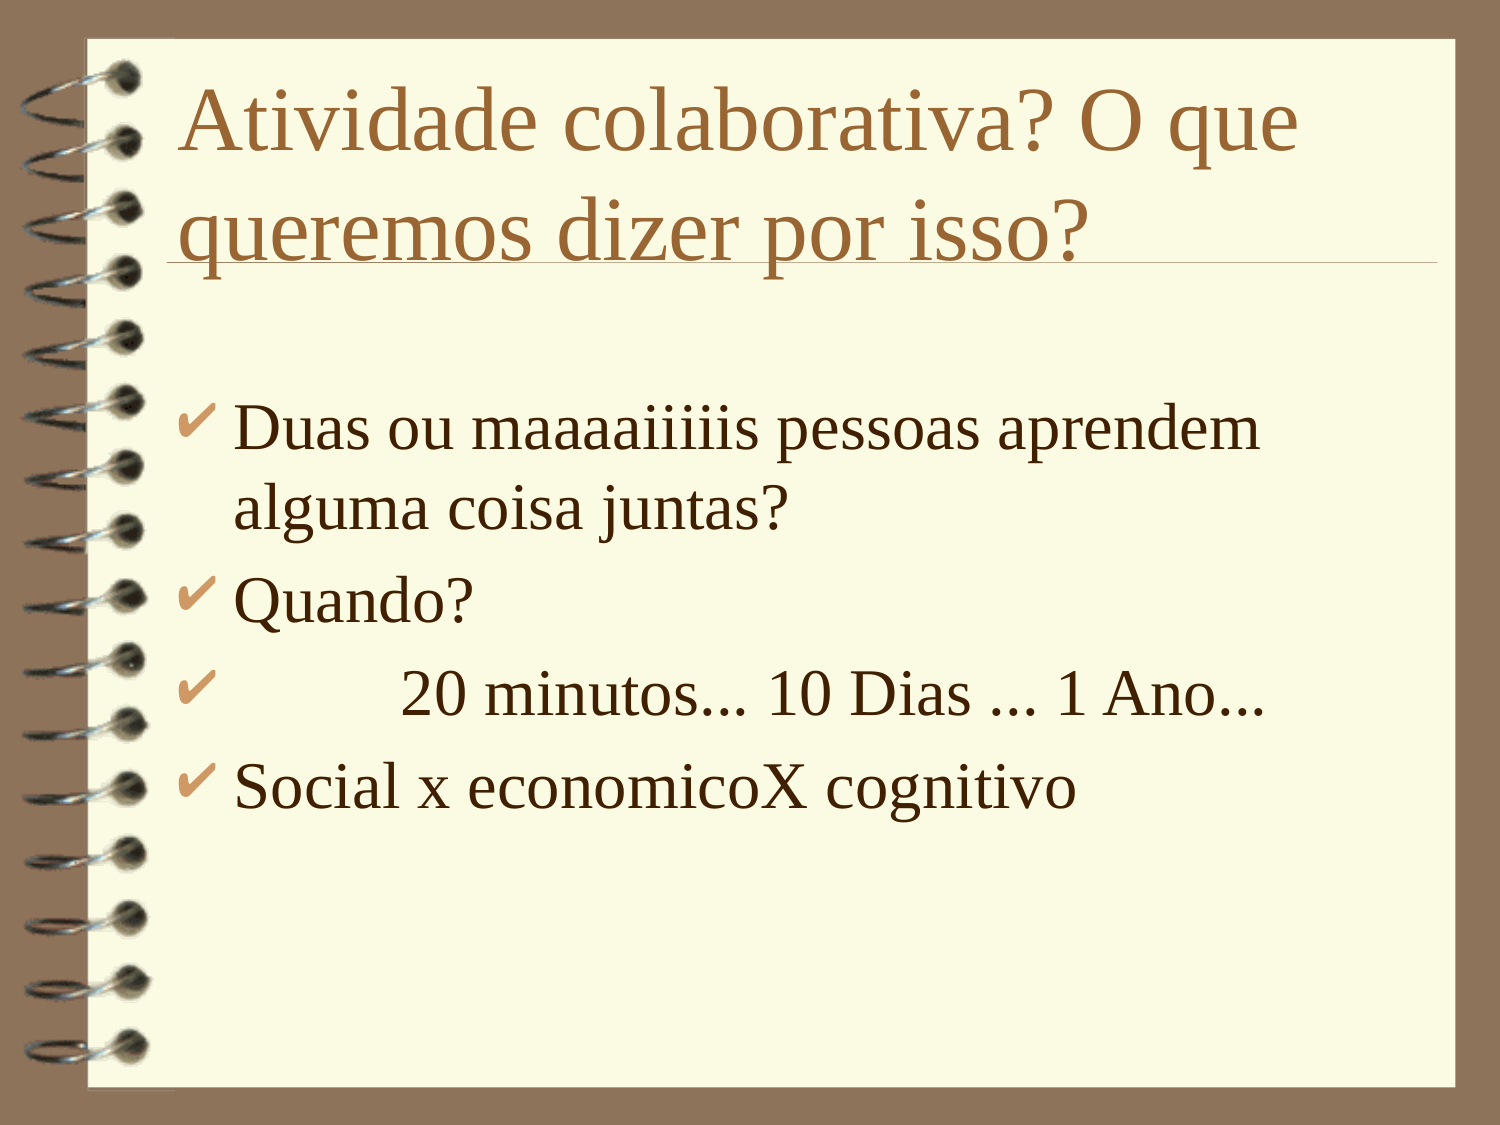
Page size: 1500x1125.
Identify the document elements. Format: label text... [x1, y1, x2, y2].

picture [0, 0, 175, 1125]
title Atividade colaborativa? O que queremos dizer por isso? [162, 74, 1438, 263]
list Duas ou maaaaiiiiis pessoas aprendem alguma coisa juntas? Quando? 20 minutos... 10 Dias ... 1 Ano... Social x economicoX cognitivo [162, 374, 1438, 1051]
